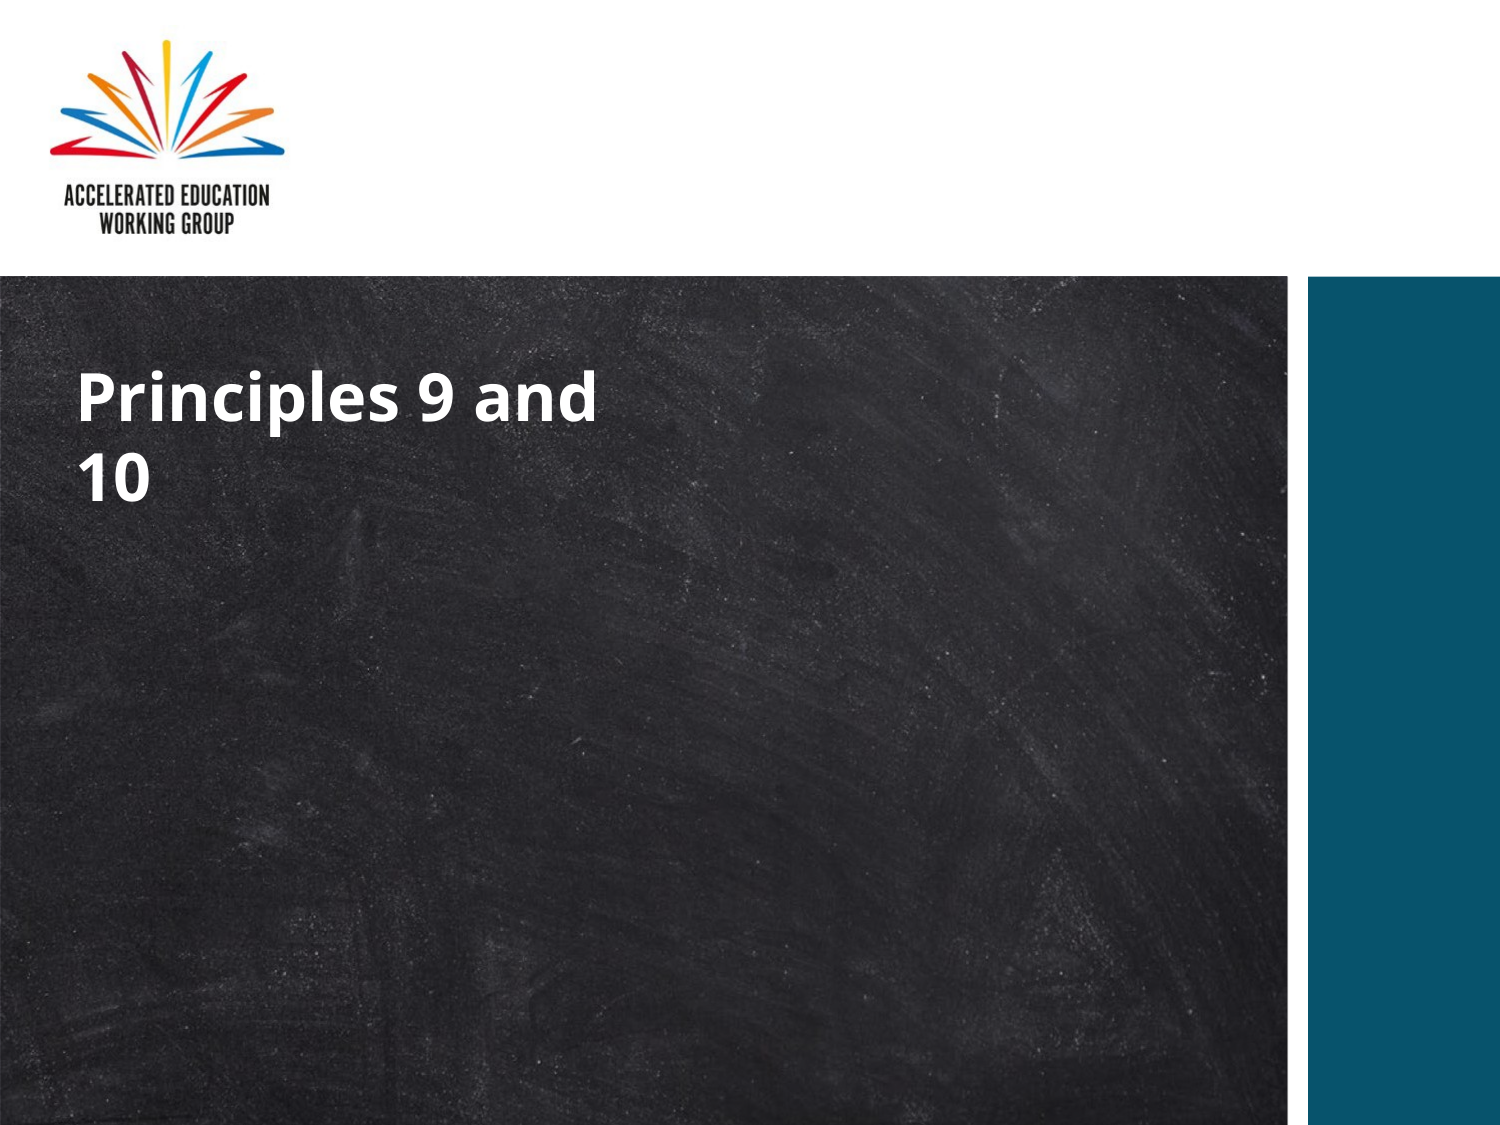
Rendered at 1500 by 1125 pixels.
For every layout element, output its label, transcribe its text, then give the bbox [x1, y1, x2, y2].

picture [0, 276, 1288, 1125]
text_box [1308, 276, 1500, 1125]
title Principles 9 and 10 [72, 352, 640, 543]
text_box [48, 25, 291, 242]
